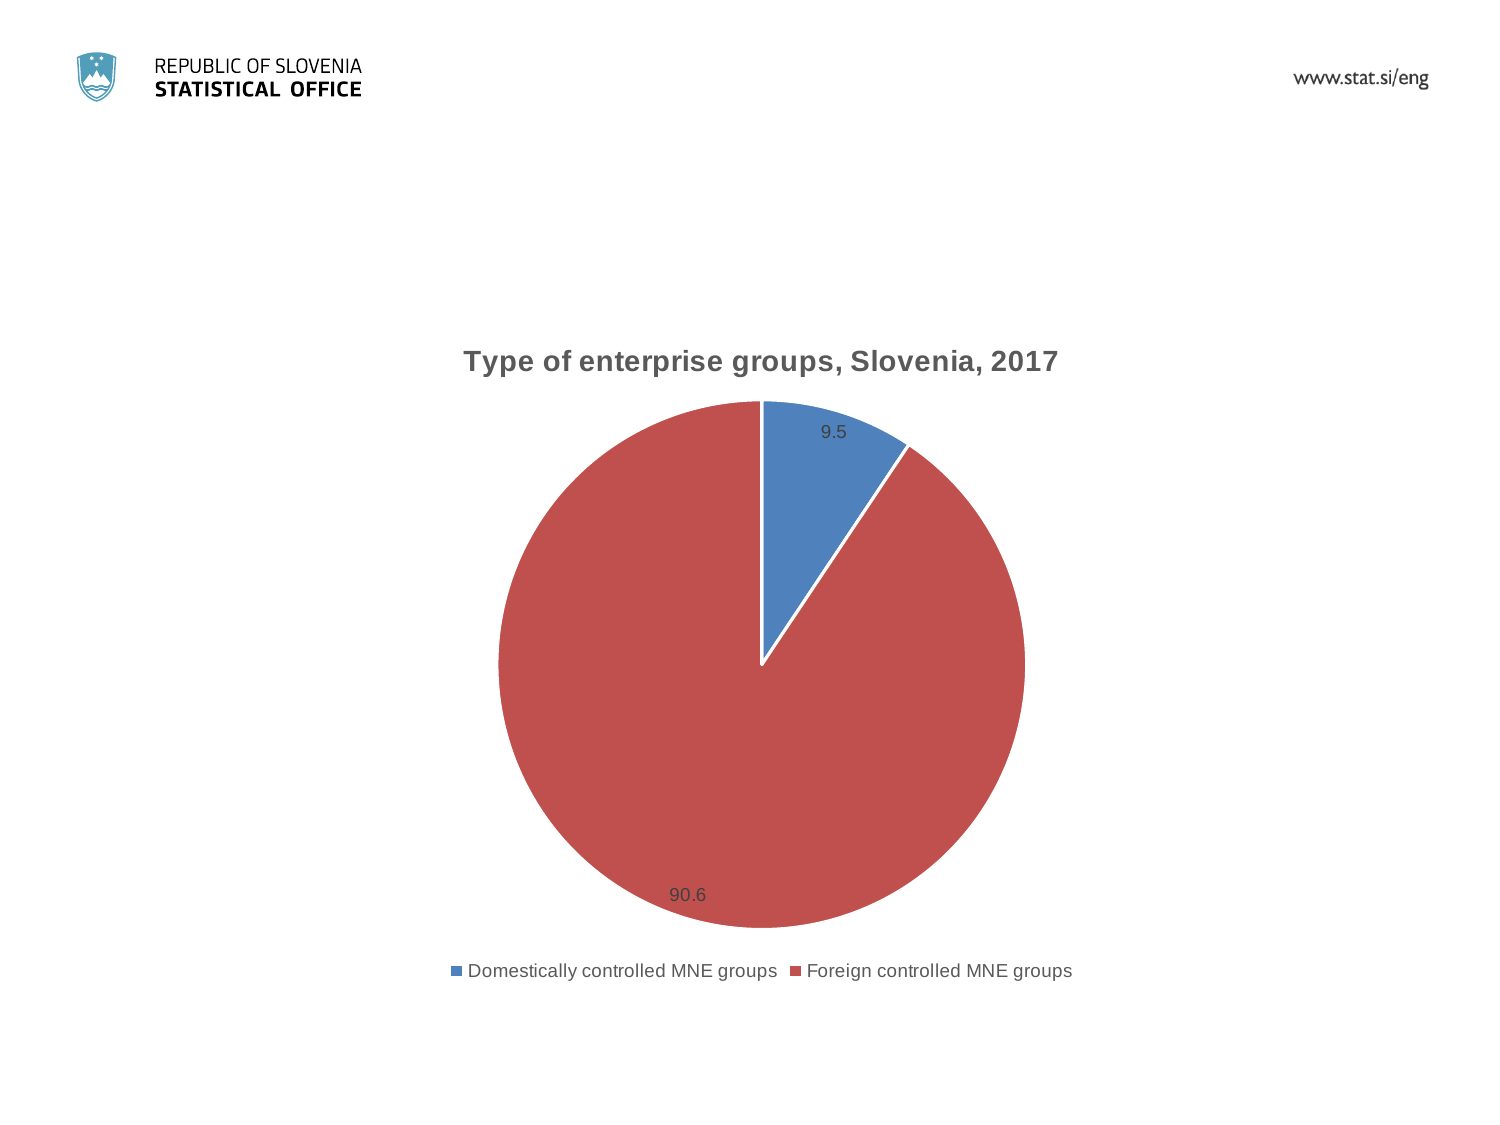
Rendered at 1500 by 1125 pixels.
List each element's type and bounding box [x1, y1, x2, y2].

picture [1293, 62, 1436, 92]
chart [277, 314, 1247, 988]
